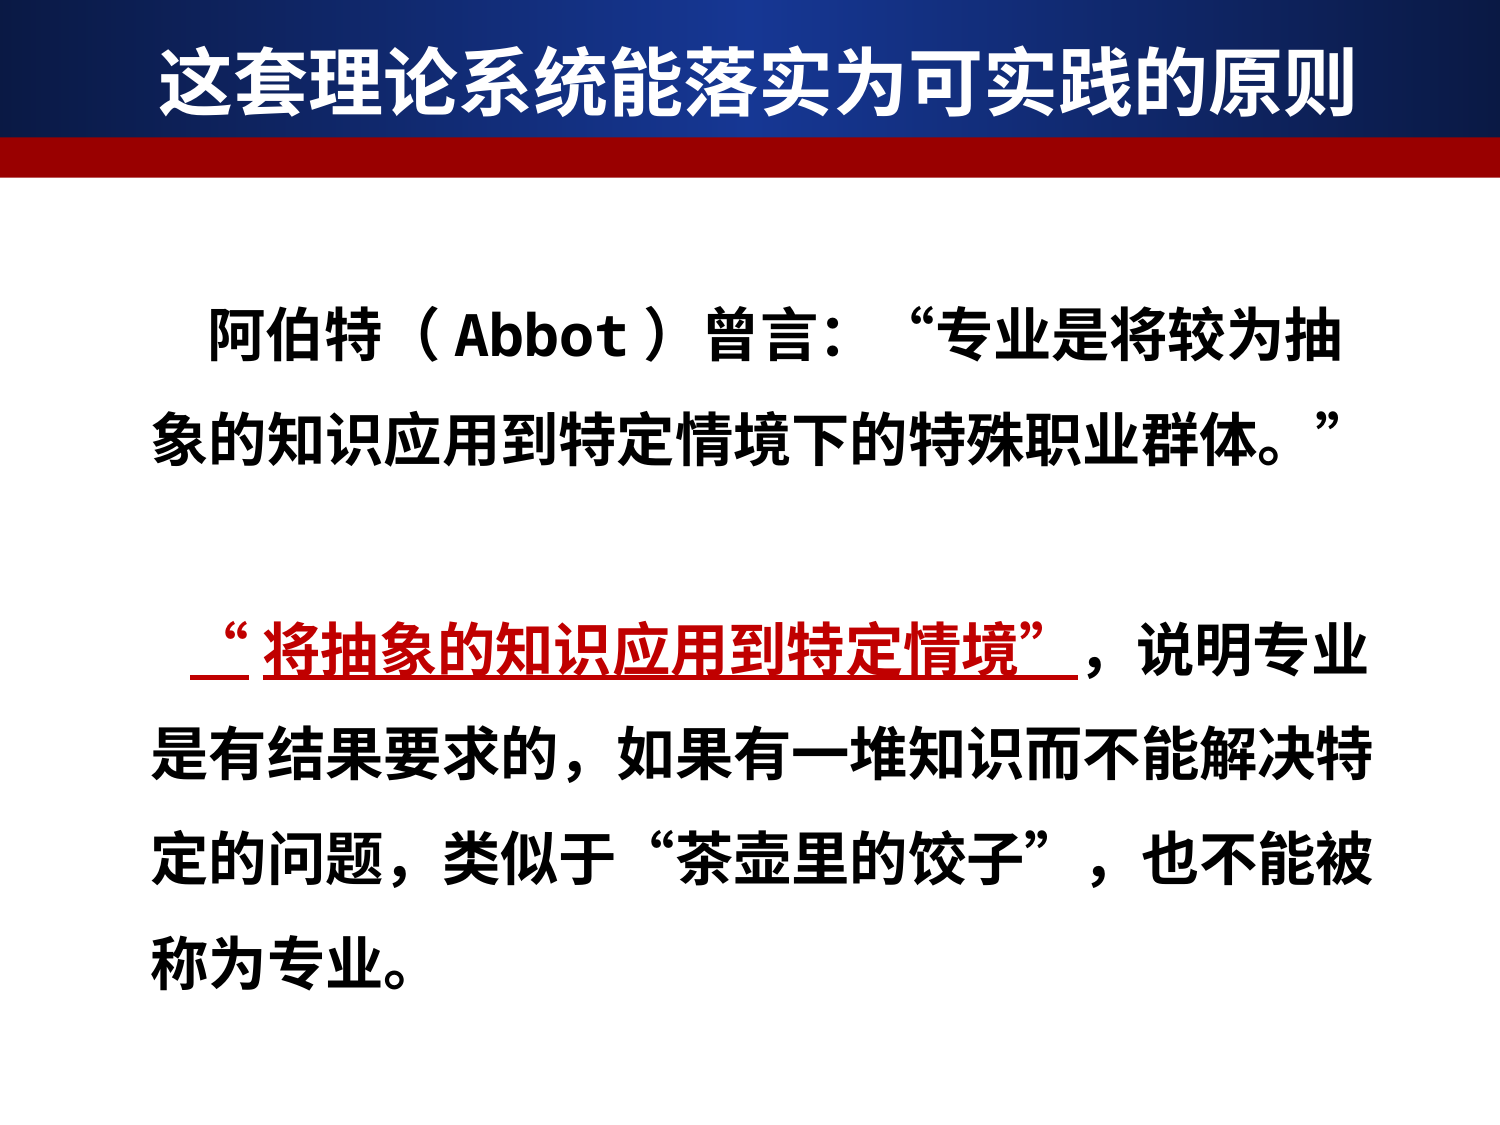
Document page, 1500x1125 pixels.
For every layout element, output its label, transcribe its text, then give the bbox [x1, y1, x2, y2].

title 这套理论系统能落实为可实践的原则 [64, 42, 1453, 118]
list 阿伯特（Abbot）曾言：“专业是将较为抽象的知识应用到特定情境下的特殊职业群体。” “将抽象的知识应用到特定情境”，说明专业是有结果要求的，如果有一堆知识而不能解决特定的问题，类似于“茶壶里的饺子”，也不能被称为专业。 [135, 255, 1400, 953]
